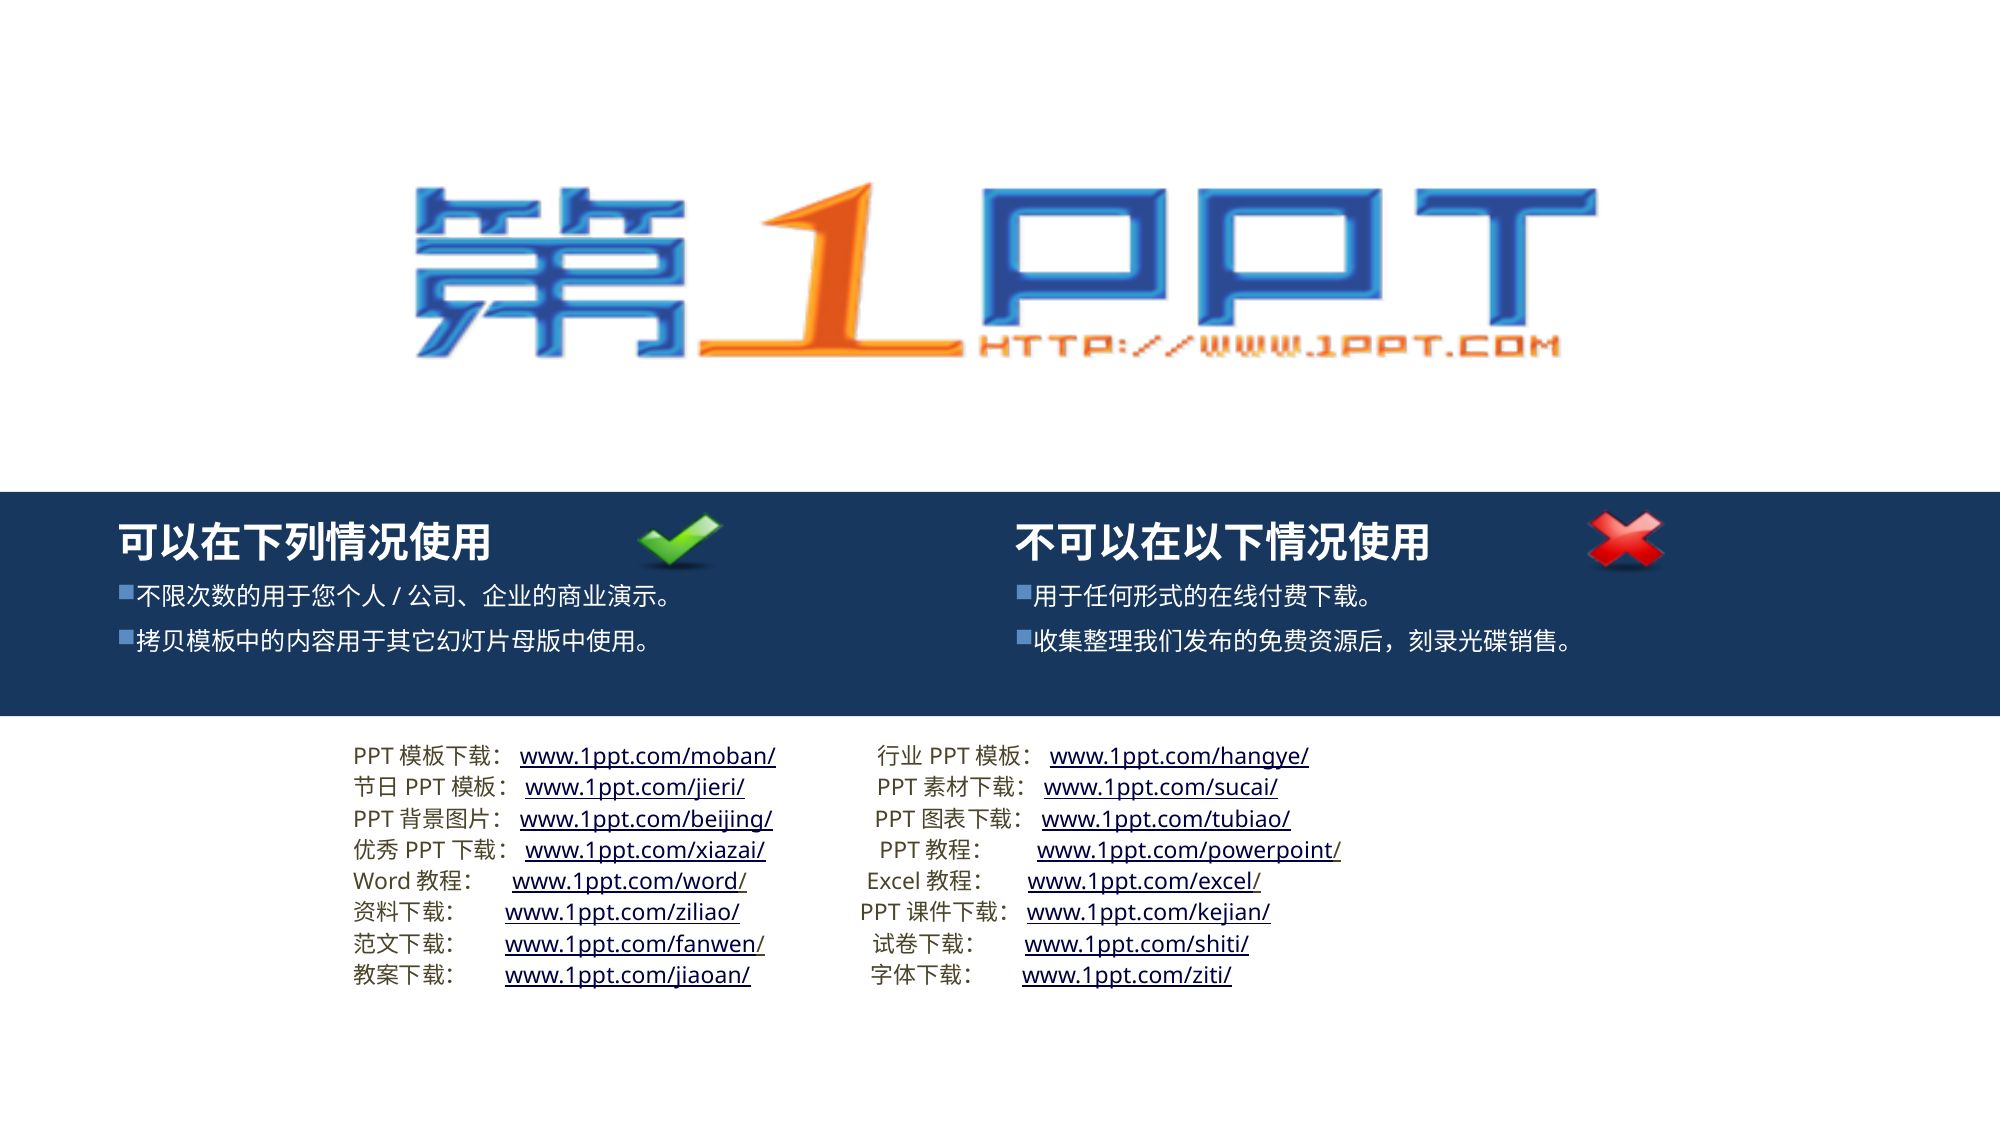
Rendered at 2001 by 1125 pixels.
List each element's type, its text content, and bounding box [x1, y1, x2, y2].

picture [179, 51, 1867, 492]
picture [1581, 507, 1669, 573]
text_box [0, 491, 2000, 717]
picture [637, 507, 724, 573]
text_box PPT模板下载：www.1ppt.com/moban/ 行业PPT模板：www.1ppt.com/hangye/ 节日PPT模板：www.1ppt.com/jieri/ PPT素材下载：www.1ppt.com/sucai/ PPT背景图片：www.1ppt.com/beijing/ PPT图表下载：www.1ppt.com/tubiao/ 优秀PPT下载：www.1ppt.com/xiazai/ PPT教程： www.1ppt.com/powerpoint/ Word教程： www.1ppt.com/word/ Excel教程： www.1ppt.com/excel/ 资料下载： www.1ppt.com/ziliao/ PPT课件下载：www.1ppt.com/kejian/ 范文下载： www.1ppt.com/fanwen/ 试卷下载： www.1ppt.com/shiti/ 教案下载： www.1ppt.com/jiaoan/ 字体下载： www.1ppt.com/ziti/ [336, 762, 1752, 1008]
text_box 不可以在以下情况使用 用于任何形式的在线付费下载。 收集整理我们发布的免费资源后，刻录光碟销售。 [999, 508, 1898, 762]
text_box 可以在下列情况使用 不限次数的用于您个人/公司、企业的商业演示。 拷贝模板中的内容用于其它幻灯片母版中使用。 [102, 508, 1000, 774]
